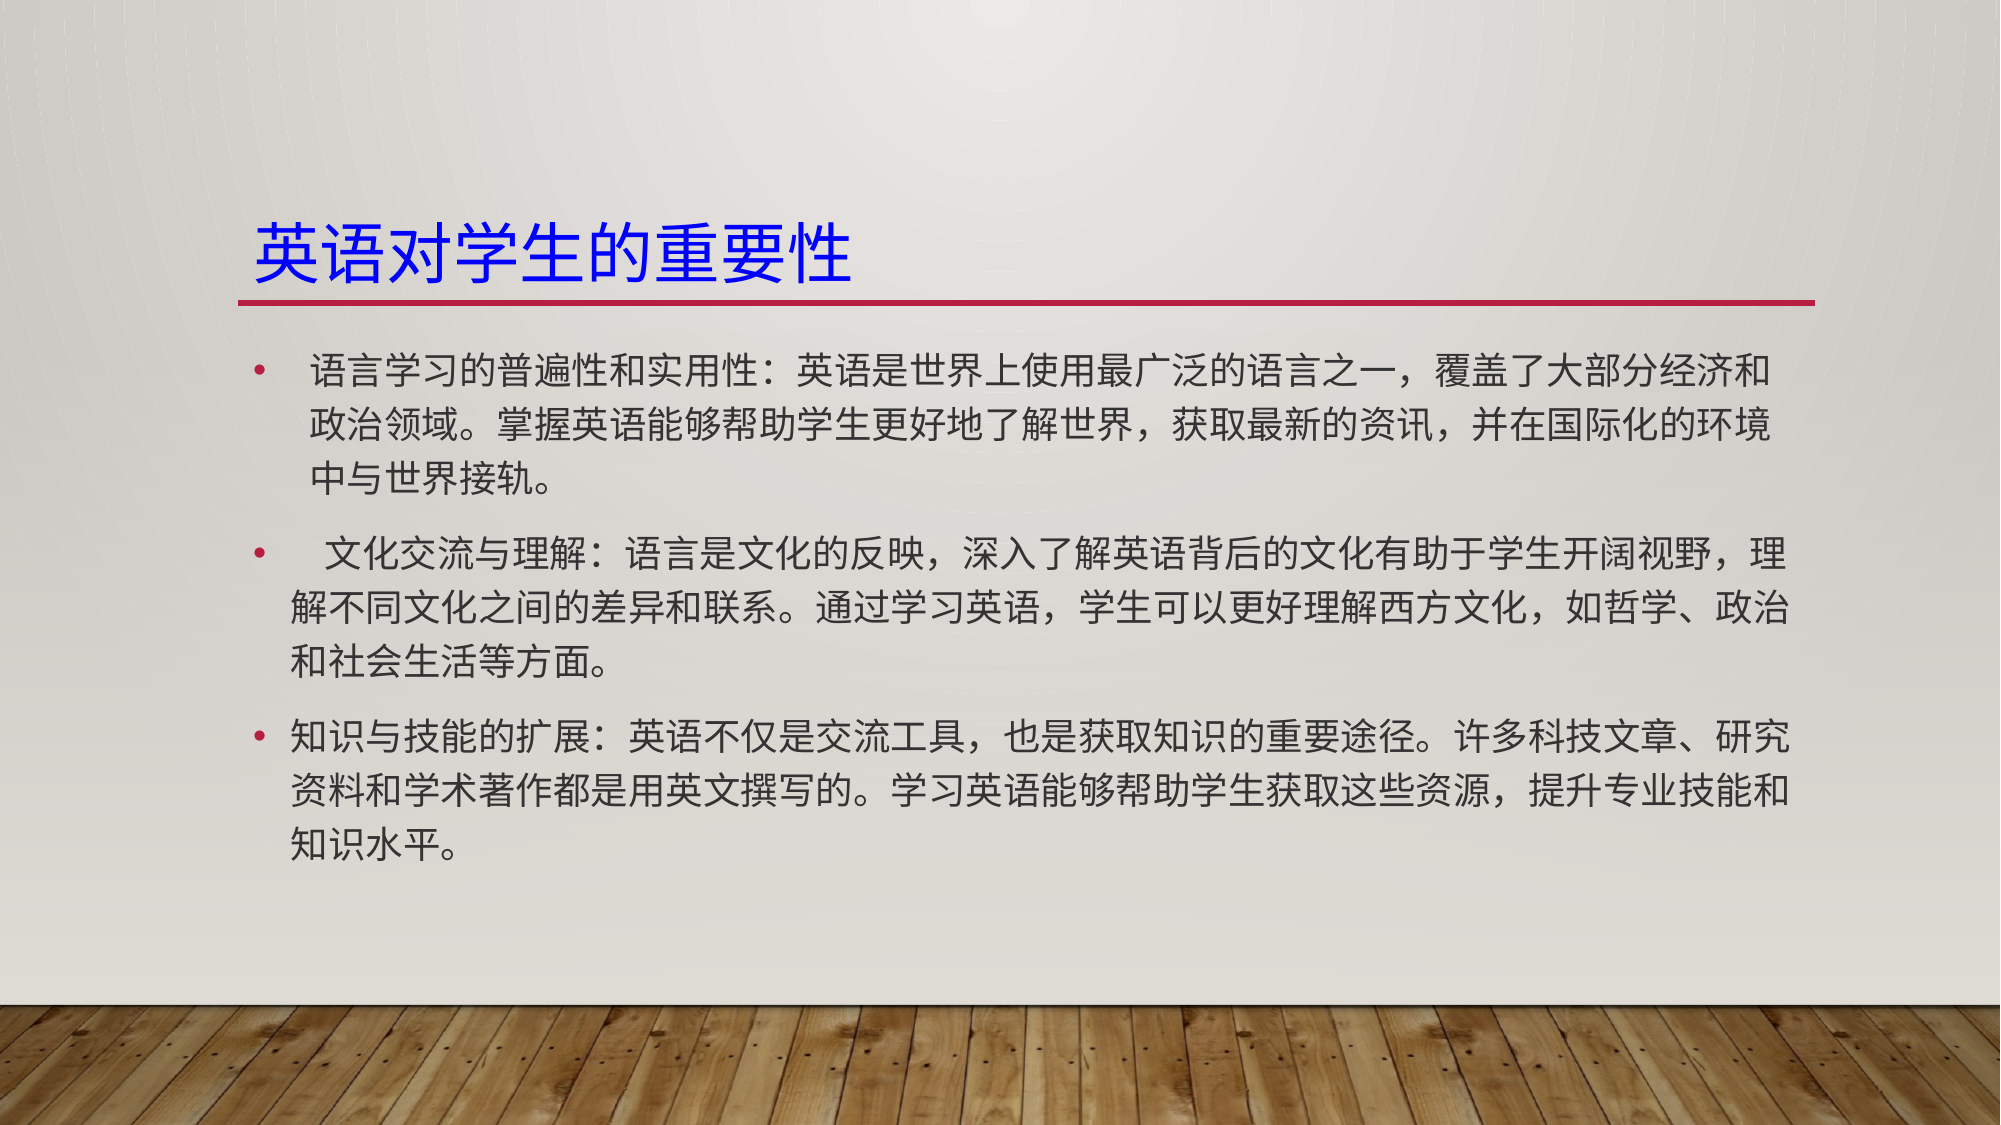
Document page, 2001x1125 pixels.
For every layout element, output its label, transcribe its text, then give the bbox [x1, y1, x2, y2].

picture [0, 1005, 2000, 1125]
list 语言学习的普遍性和实用性：英语是世界上使用最广泛的语言之一，覆盖了大部分经济和政治领域。掌握英语能够帮助学生更好地了解世界，获取最新的资讯，并在国际化的环境中与世界接轨。 文化交流与理解：语言是文化的反映，深入了解英语背后的文化有助于学生开阔视野，理解不同文化之间的差异和联系。通过学习英语，学生可以更好理解西方文化，如哲学、政治和社会生活等方面。 知识与技能的扩展：英语不仅是交流工具，也是获取知识的重要途径。许多科技文章、研究资料和学术著作都是用英文撰写的。学习英语能够帮助学生获取这些资源，提升专业技能和知识水平。 [238, 330, 1814, 897]
title 英语对学生的重要性 [238, 213, 1814, 330]
